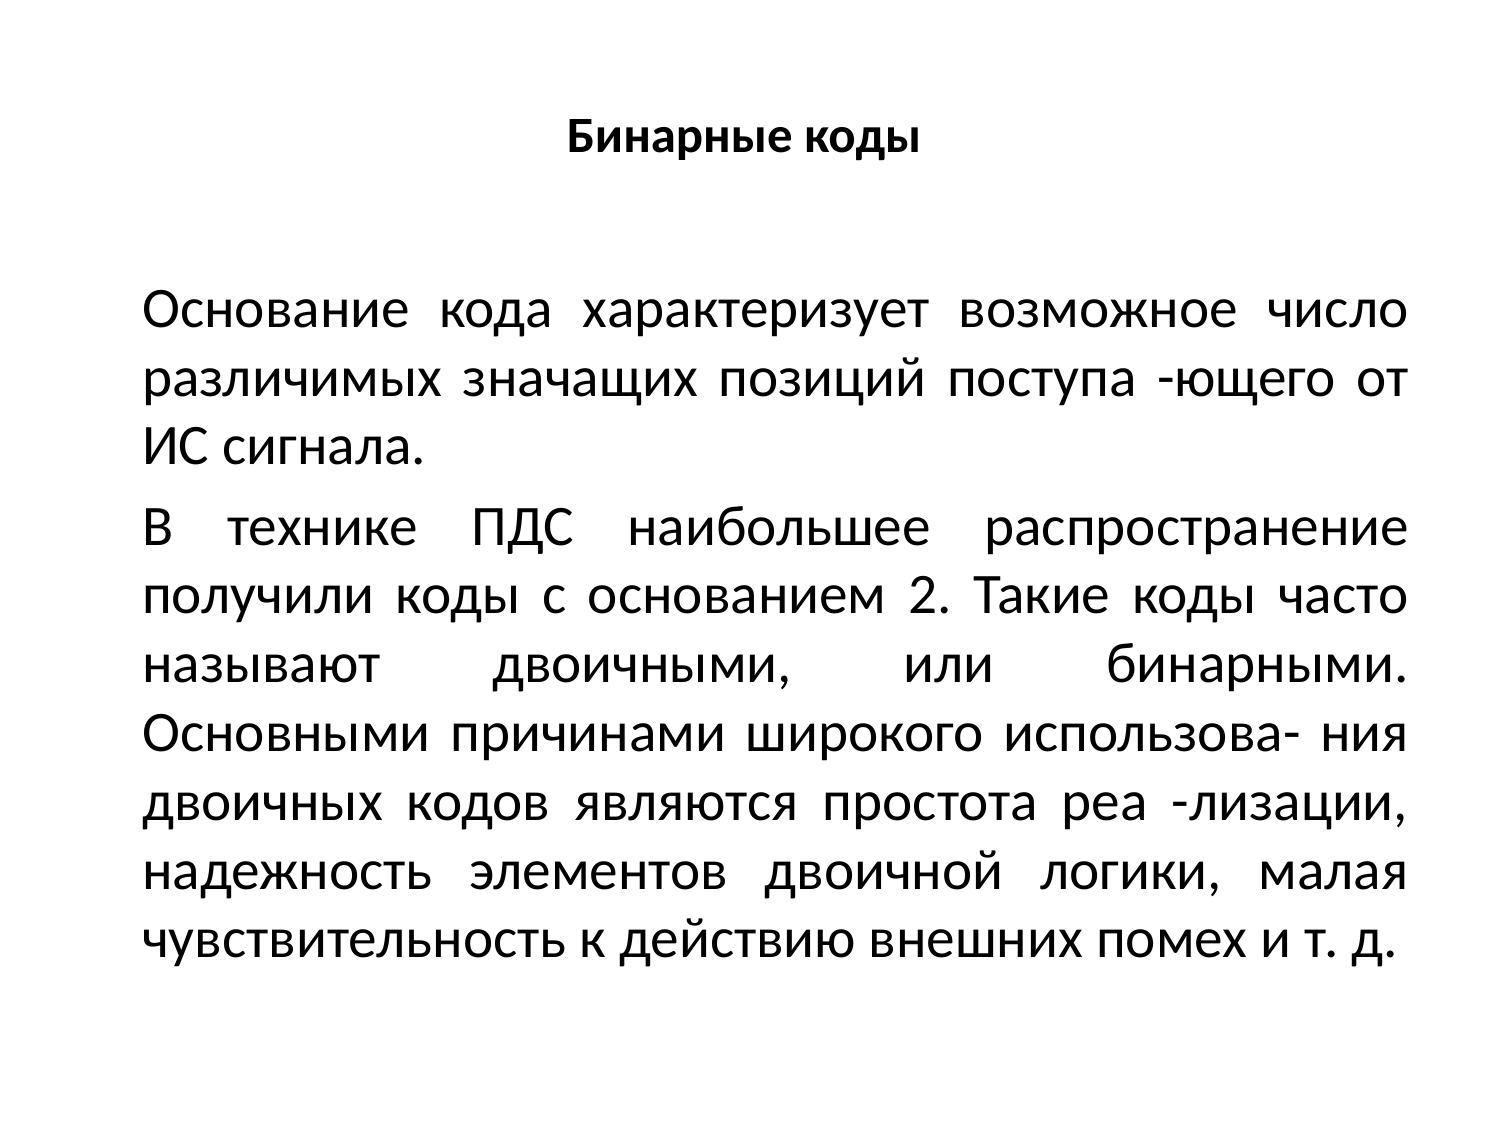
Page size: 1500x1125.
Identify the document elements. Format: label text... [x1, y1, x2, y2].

title Бинарные коды [75, 45, 1425, 233]
list Основание кода характеризует возможное число различимых значащих позиций поступа -ющего от ИС сигнала. В технике ПДС наибольшее распространение получили коды с основанием 2. Такие коды часто называют двоичными, или бинарными. Основными причинами широкого использова- ния двоичных кодов являются простота реа -лизации, надежность элементов двоичной логики, малая чувствительность к действию внешних помех и т. д. [75, 262, 1425, 1005]
